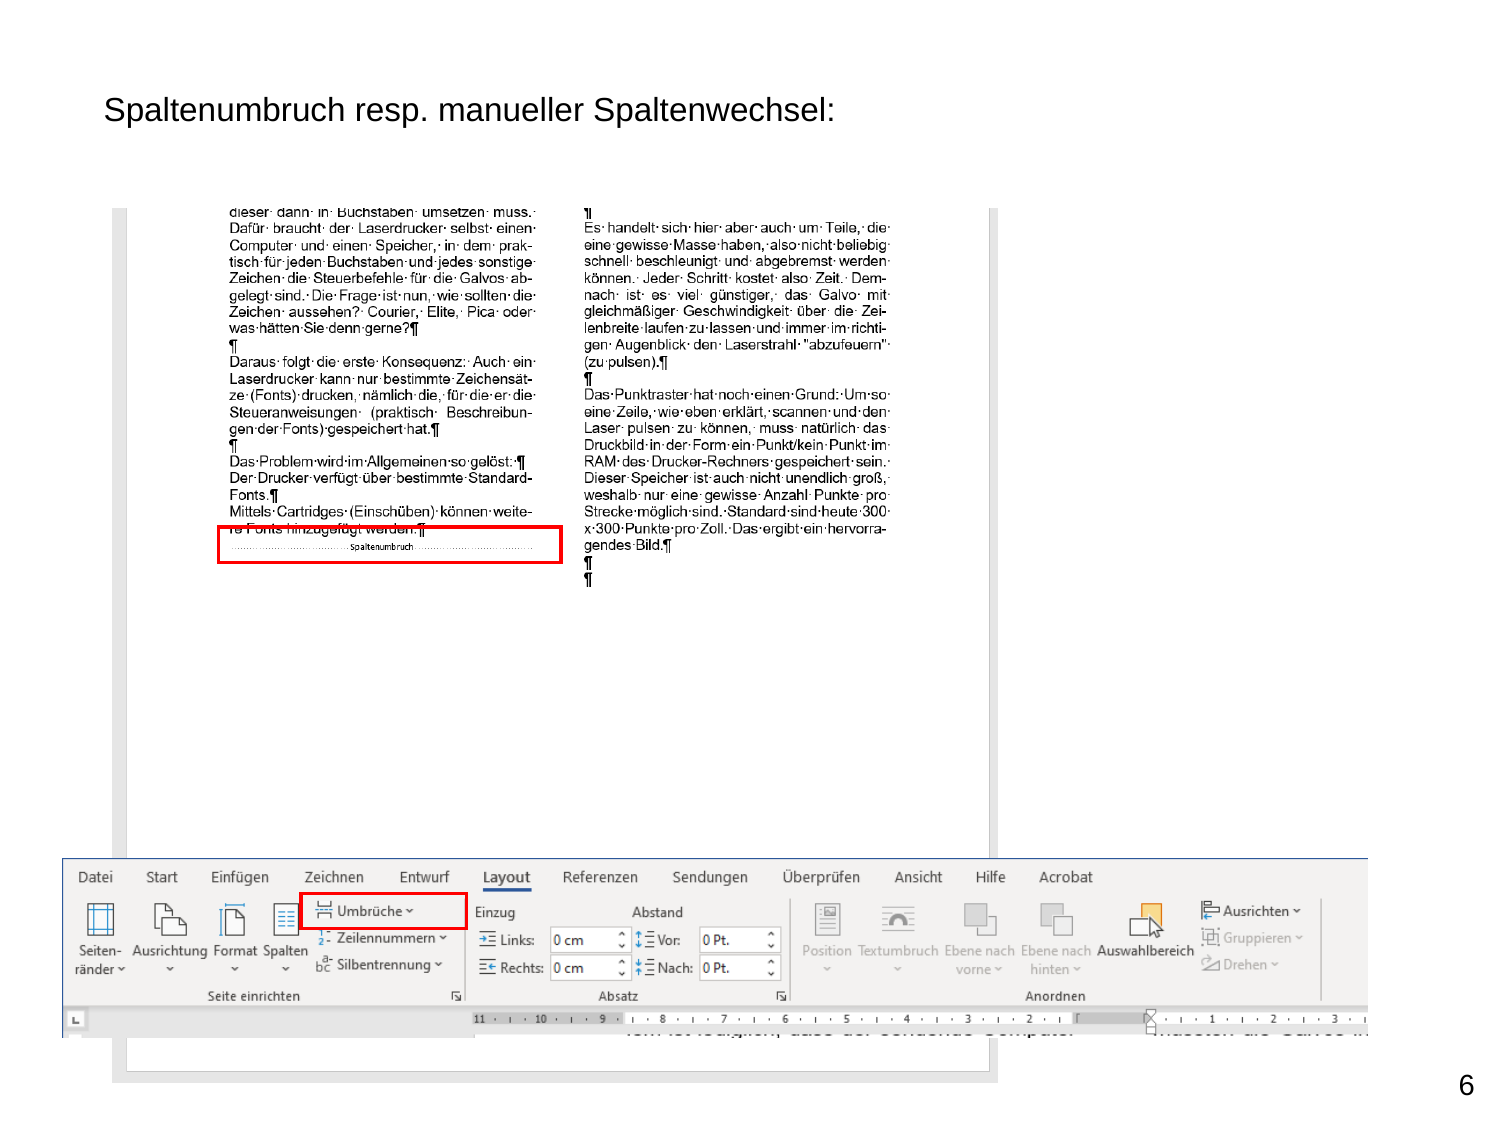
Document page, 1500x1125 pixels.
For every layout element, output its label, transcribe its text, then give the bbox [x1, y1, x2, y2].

slide_number 6 [1139, 1058, 1490, 1125]
list Spaltenumbruch resp. manueller Spaltenwechsel: [88, 80, 1343, 152]
picture [62, 208, 1368, 1083]
